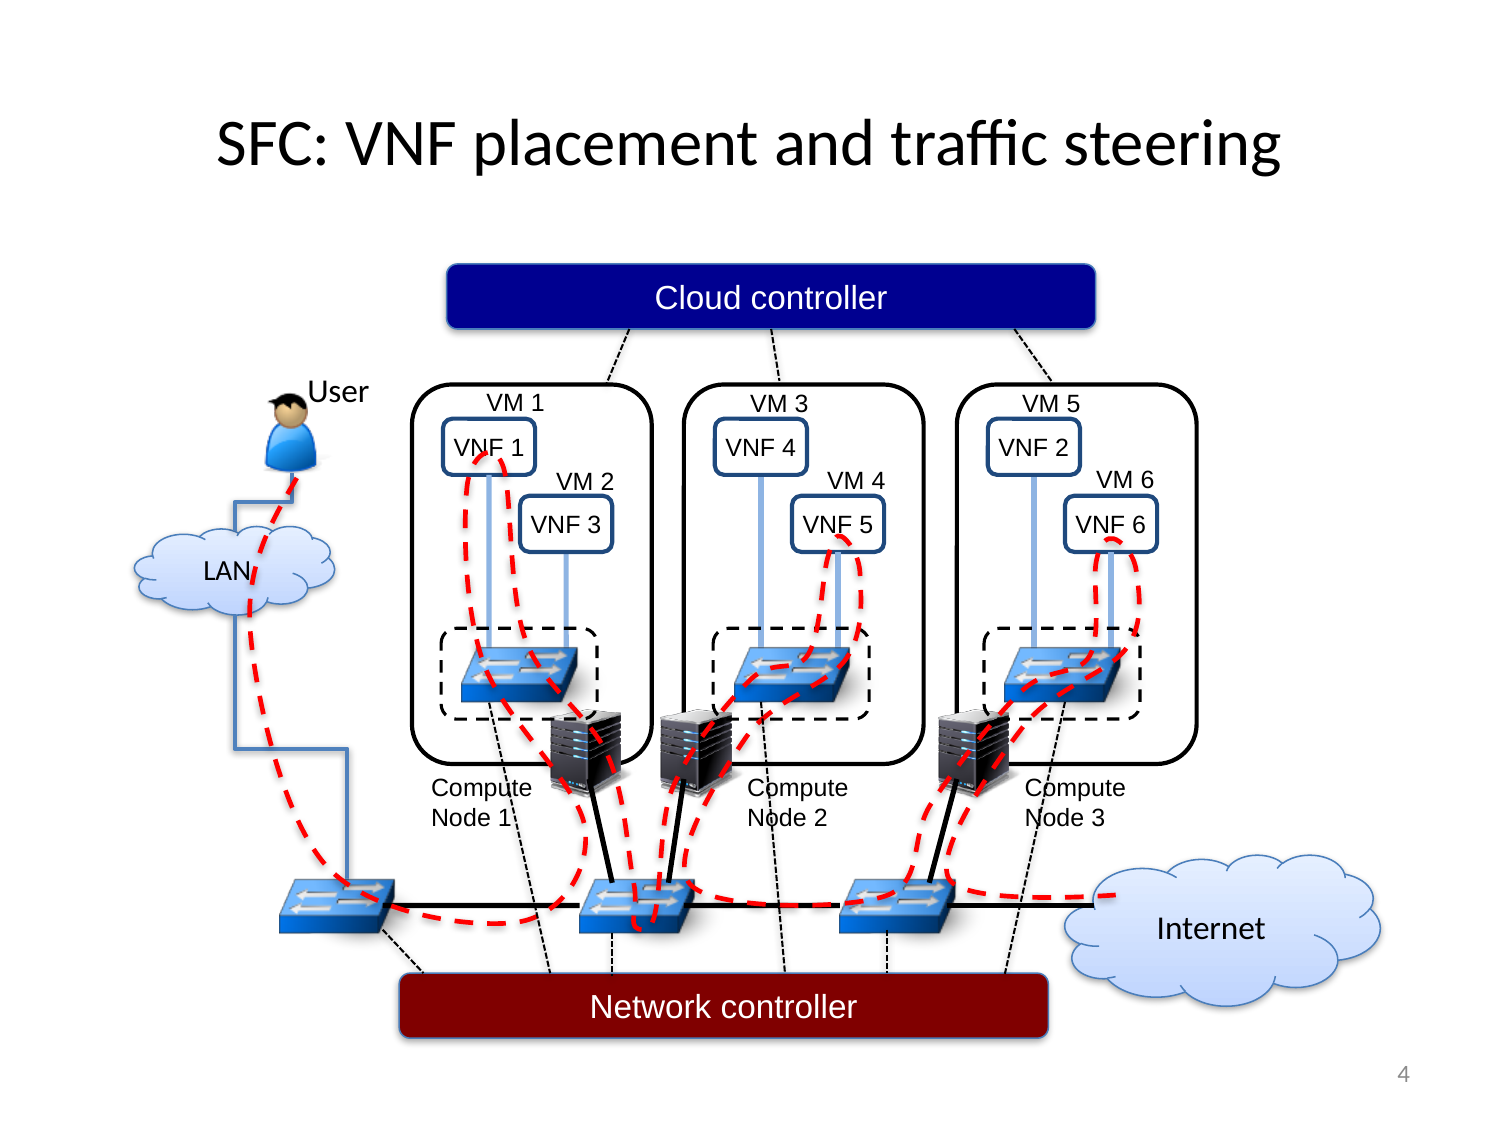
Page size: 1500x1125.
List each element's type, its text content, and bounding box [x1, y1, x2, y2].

slide_number 4 [1074, 1042, 1425, 1103]
title SFC: VNF placement and traffic steering [75, 45, 1425, 233]
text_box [134, 263, 1381, 1039]
